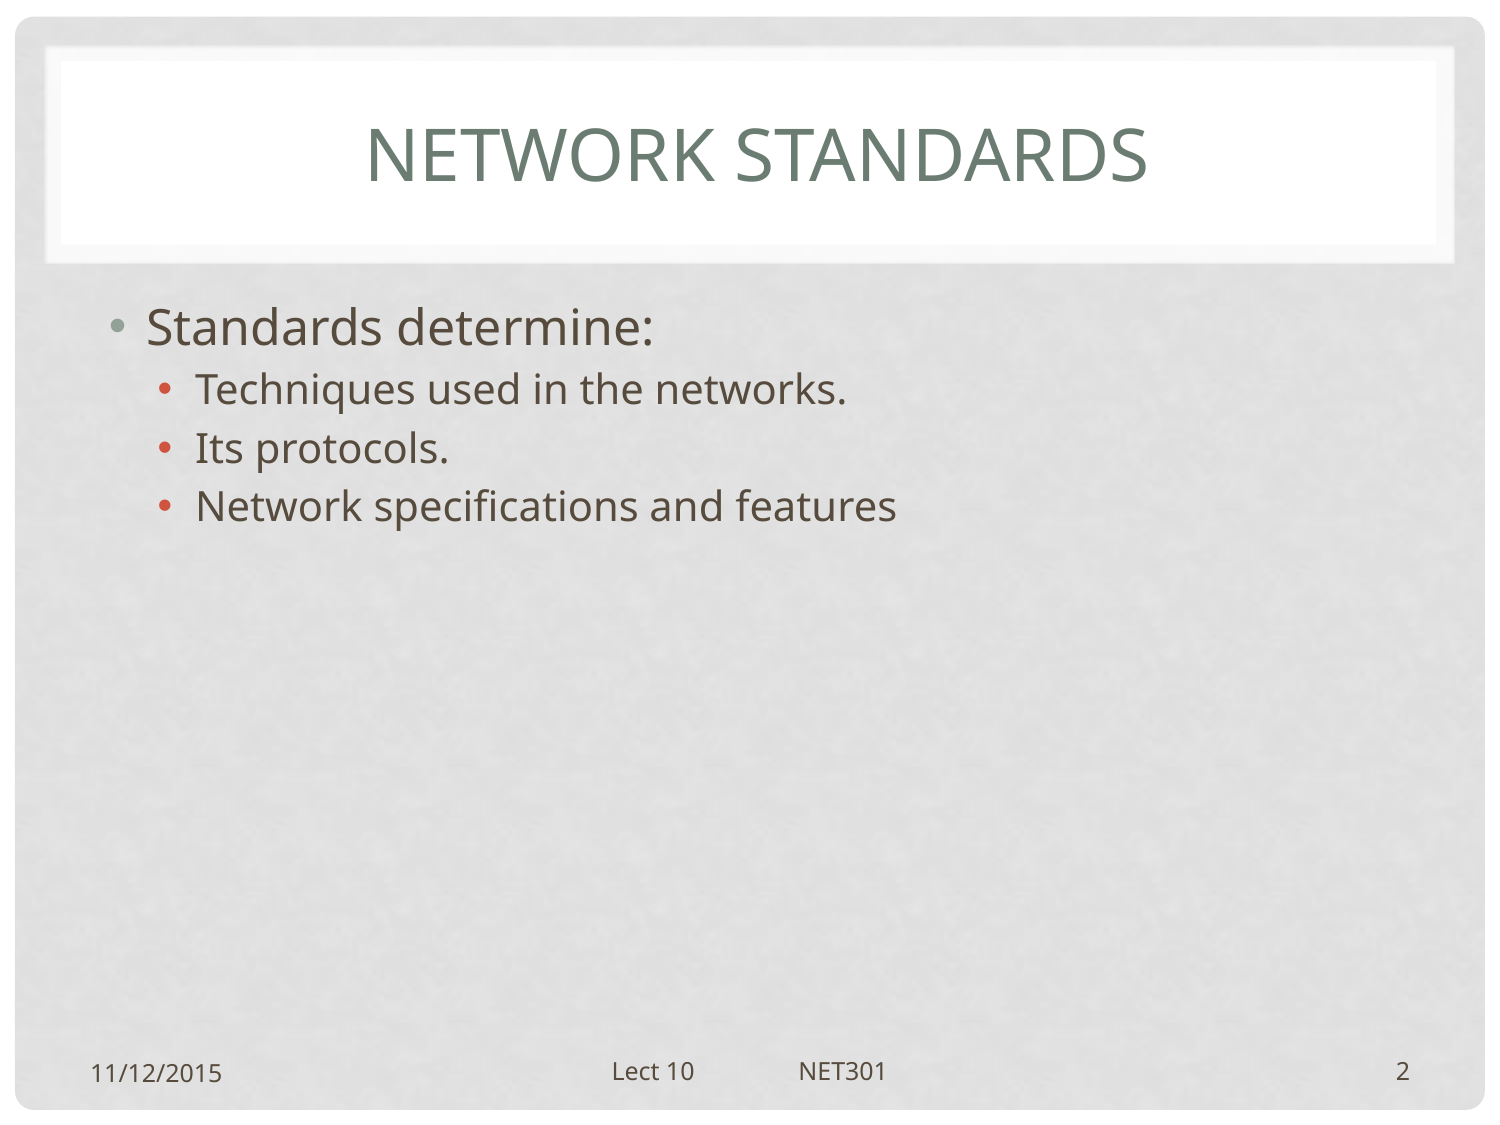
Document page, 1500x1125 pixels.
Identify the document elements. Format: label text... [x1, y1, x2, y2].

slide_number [75, 1042, 425, 1103]
footer Lect 10 NET301 [512, 1042, 988, 1103]
list Standards determine: Techniques used in the networks. Its protocols. Network specifications and features [75, 287, 1425, 1005]
slide_number 2 [1074, 1042, 1425, 1103]
title Network standards [69, 66, 1425, 238]
